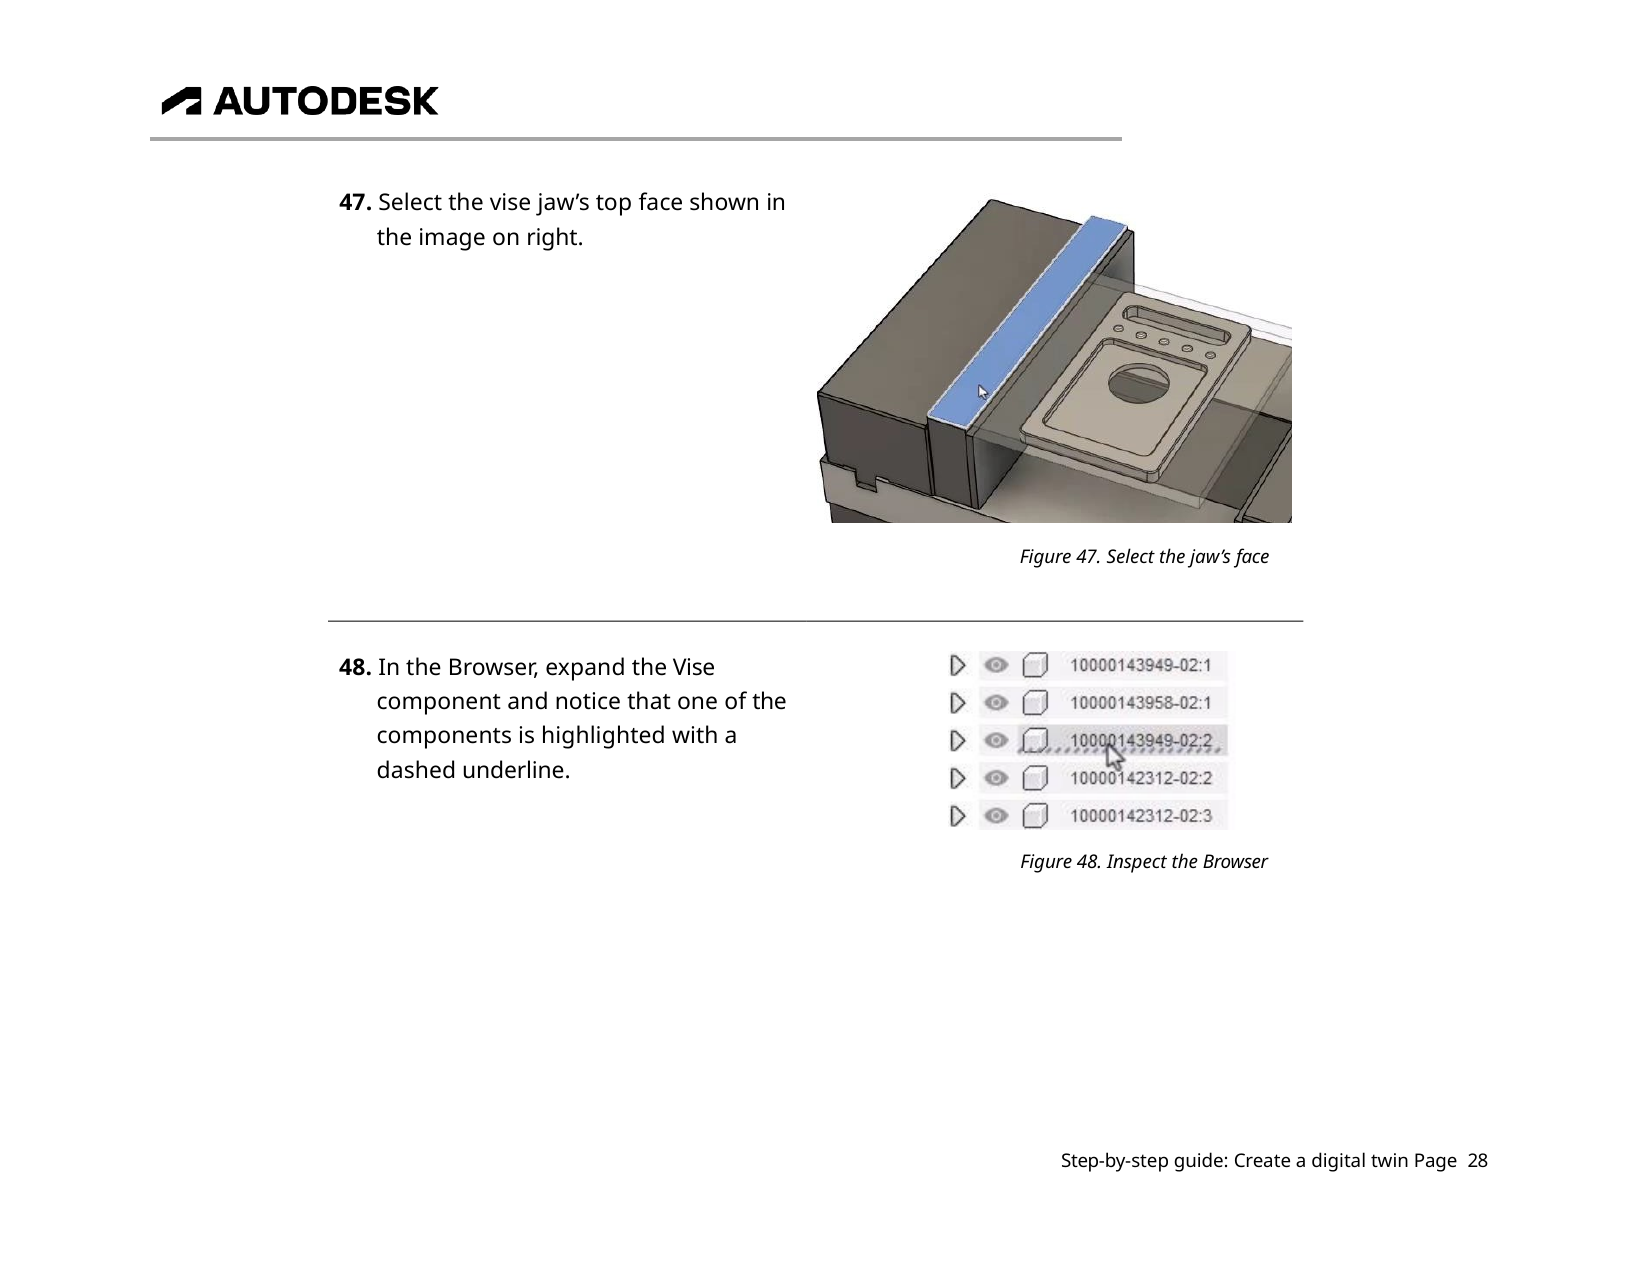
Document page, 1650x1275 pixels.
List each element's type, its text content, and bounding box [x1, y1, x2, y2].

picture [161, 86, 439, 115]
text_box Figure 48. Inspect the Browser [1018, 847, 1295, 873]
text_box 48. In the Browser, expand the Vise component and notice that one of the components is highlighted with a dashed underline. [337, 643, 788, 783]
picture [817, 193, 1293, 523]
slide_number Step-by-step guide: Create a digital twin Page 20 [1059, 1145, 1509, 1275]
picture [947, 651, 1236, 830]
text_box Figure 47. Select the jaw’s face [1017, 542, 1294, 567]
text_box 47. Select the vise jaw’s top face shown in the image on right. [337, 178, 795, 250]
